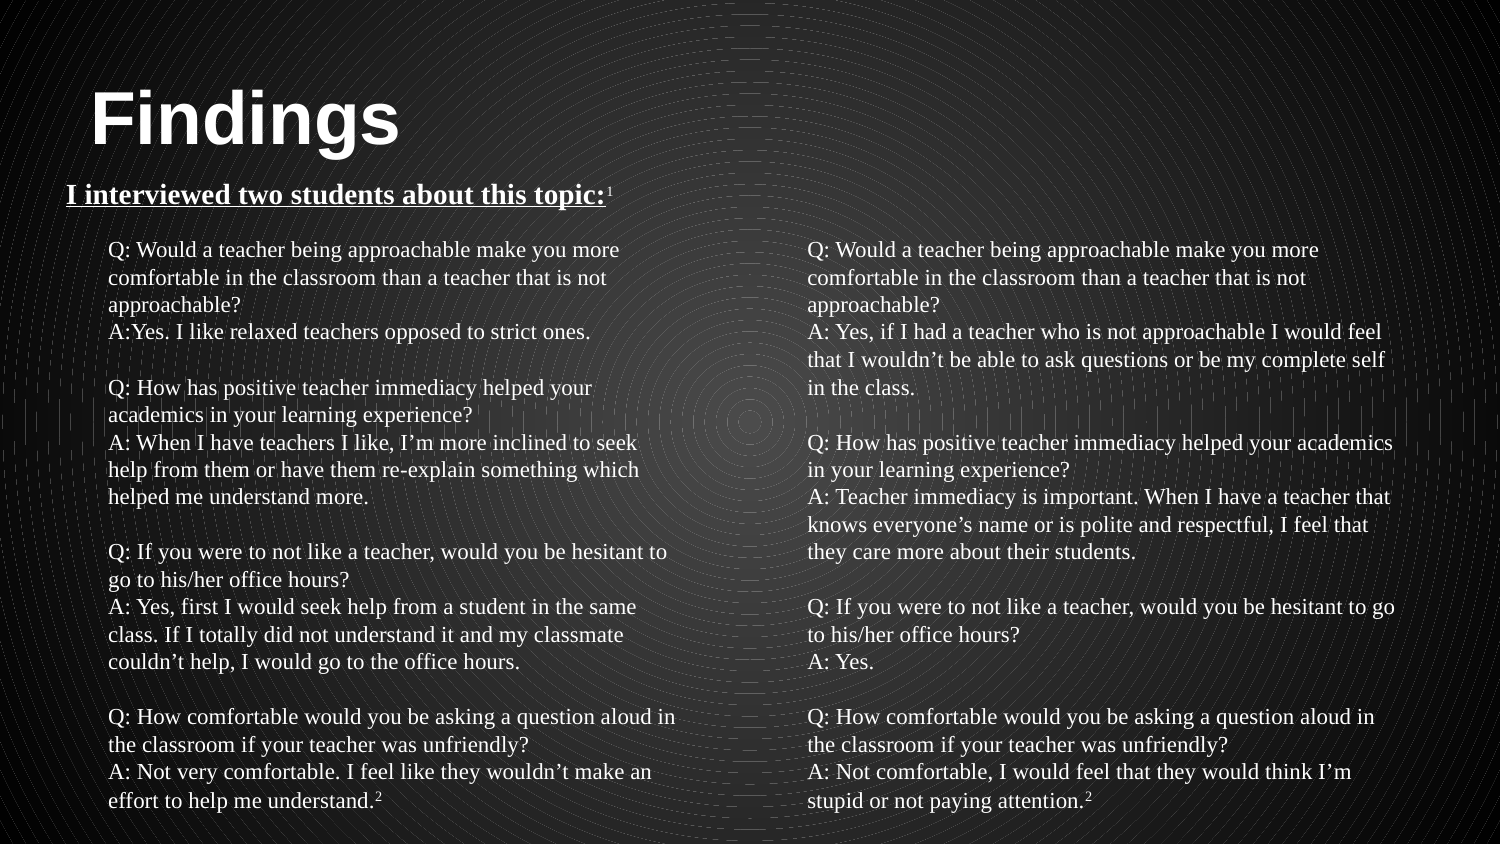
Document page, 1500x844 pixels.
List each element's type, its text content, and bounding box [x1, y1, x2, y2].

text_box Q: Would a teacher being approachable make you more comfortable in the classroom than a teacher that is not approachable? A:Yes. I like relaxed teachers opposed to strict ones. Q: How has positive teacher immediacy helped your academics in your learning experience? A: When I have teachers I like, I’m more inclined to seek help from them or have them re-explain something which helped me understand more. Q: If you were to not like a teacher, would you be hesitant to go to his/her office hours? A: Yes, first I would seek help from a student in the same class. If I totally did not understand it and my classmate couldn’t help, I would go to the office hours. Q: How comfortable would you be asking a question aloud in the classroom if your teacher was unfriendly? A: Not very comfortable. I feel like they wouldn’t make an effort to help me understand.2 [93, 219, 693, 771]
title Findings [75, 33, 1425, 175]
text_box Q: Would a teacher being approachable make you more comfortable in the classroom than a teacher that is not approachable? A: Yes, if I had a teacher who is not approachable I would feel that I wouldn’t be able to ask questions or be my complete self in the class. Q: How has positive teacher immediacy helped your academics in your learning experience? A: Teacher immediacy is important. When I have a teacher that knows everyone’s name or is polite and respectful, I feel that they care more about their students. Q: If you were to not like a teacher, would you be hesitant to go to his/her office hours? A: Yes. Q: How comfortable would you be asking a question aloud in the classroom if your teacher was unfriendly? A: Not comfortable, I would feel that they would think I’m stupid or not paying attention.2 [792, 219, 1415, 820]
list I interviewed two students about this topic:1 [50, 159, 1401, 772]
